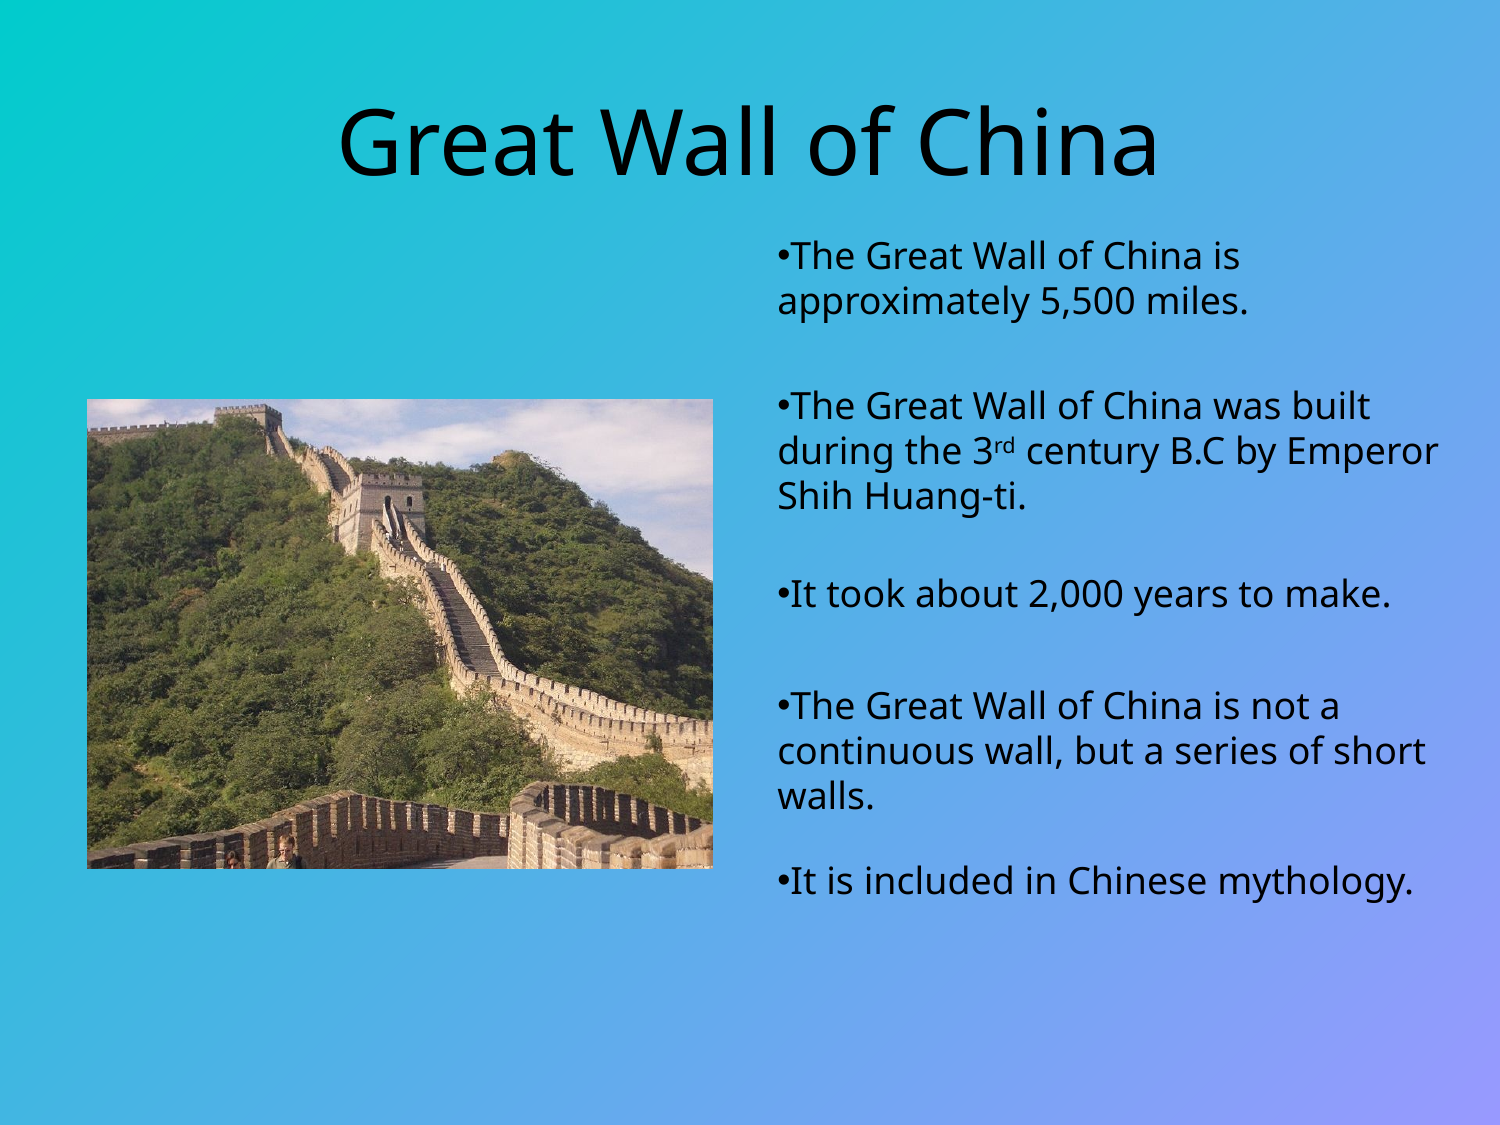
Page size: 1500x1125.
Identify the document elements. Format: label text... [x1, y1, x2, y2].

picture [87, 399, 713, 869]
text_box The Great Wall of China is not a continuous wall, but a series of short walls. [762, 674, 1450, 825]
title Great Wall of China [75, 45, 1425, 233]
text_box It took about 2,000 years to make. [762, 562, 1463, 623]
text_box The Great Wall of China is approximately 5,500 miles. [762, 224, 1450, 330]
text_box It is included in Chinese mythology. [762, 849, 1450, 910]
text_box The Great Wall of China was built during the 3rd century B.C by Emperor Shih Huang-ti. [762, 374, 1475, 525]
